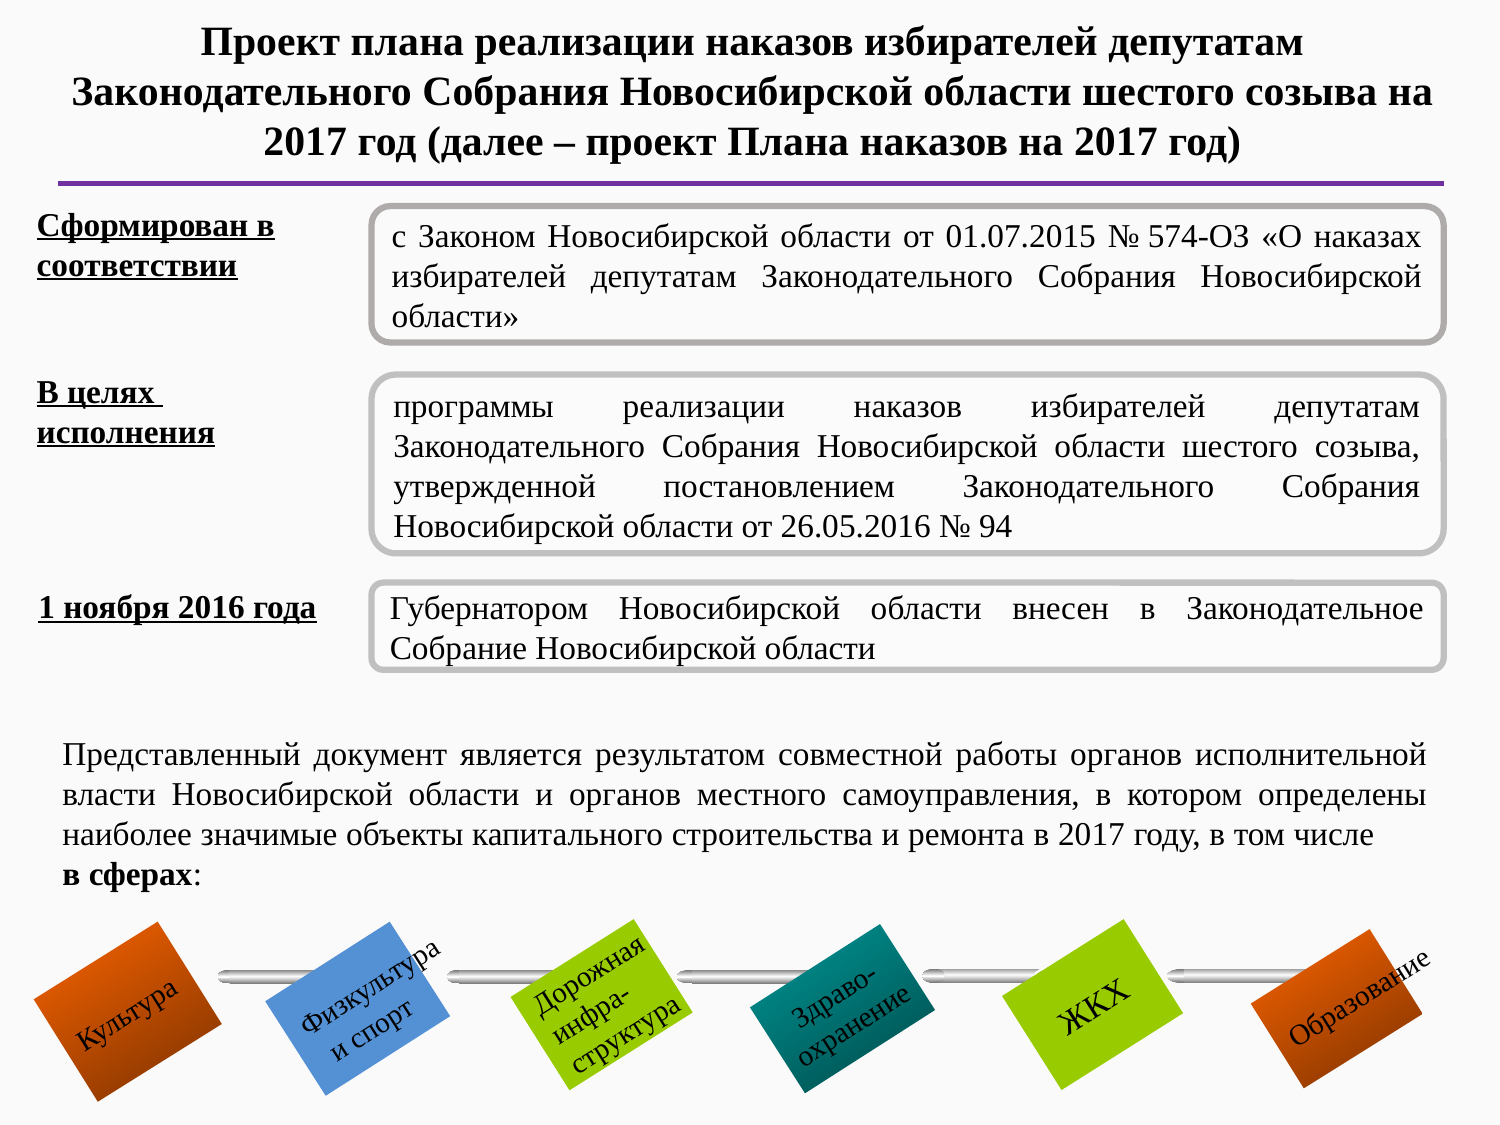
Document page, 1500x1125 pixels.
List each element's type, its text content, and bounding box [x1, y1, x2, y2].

text_box 1 ноября 2016 года [23, 578, 332, 633]
text_box с Законом Новосибирской области от 01.07.2015 № 574-ОЗ «О наказах избирателей депутатам Законодательного Собрания Новосибирской области» [371, 206, 1444, 343]
text_box Сформирован в соответствии [21, 195, 310, 291]
text_box программы реализации наказов избирателей депутатам Законодательного Собрания Новосибирской области шестого созыва, утвержденной постановлением Законодательного Собрания Новосибирской области от 26.05.2016 № 94 [371, 374, 1444, 554]
text_box В целях исполнения [21, 362, 367, 458]
text_box Губернатором Новосибирской области внесен в Законодательное Собрание Новосибирской области [371, 582, 1444, 670]
text_box Проект плана реализации наказов избирателей депутатам Законодательного Собрания Новосибирской области шестого созыва на 2017 год (далее – проект Плана наказов на 2017 год) [49, 6, 1456, 171]
text_box Представленный документ является результатом совместной работы органов исполнительной власти Новосибирской области и органов местного самоуправления, в котором определены наиболее значимые объекты капитального строительства и ремонта в 2017 году, в том числе в сферах: [47, 724, 1444, 900]
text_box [54, 948, 1407, 1073]
